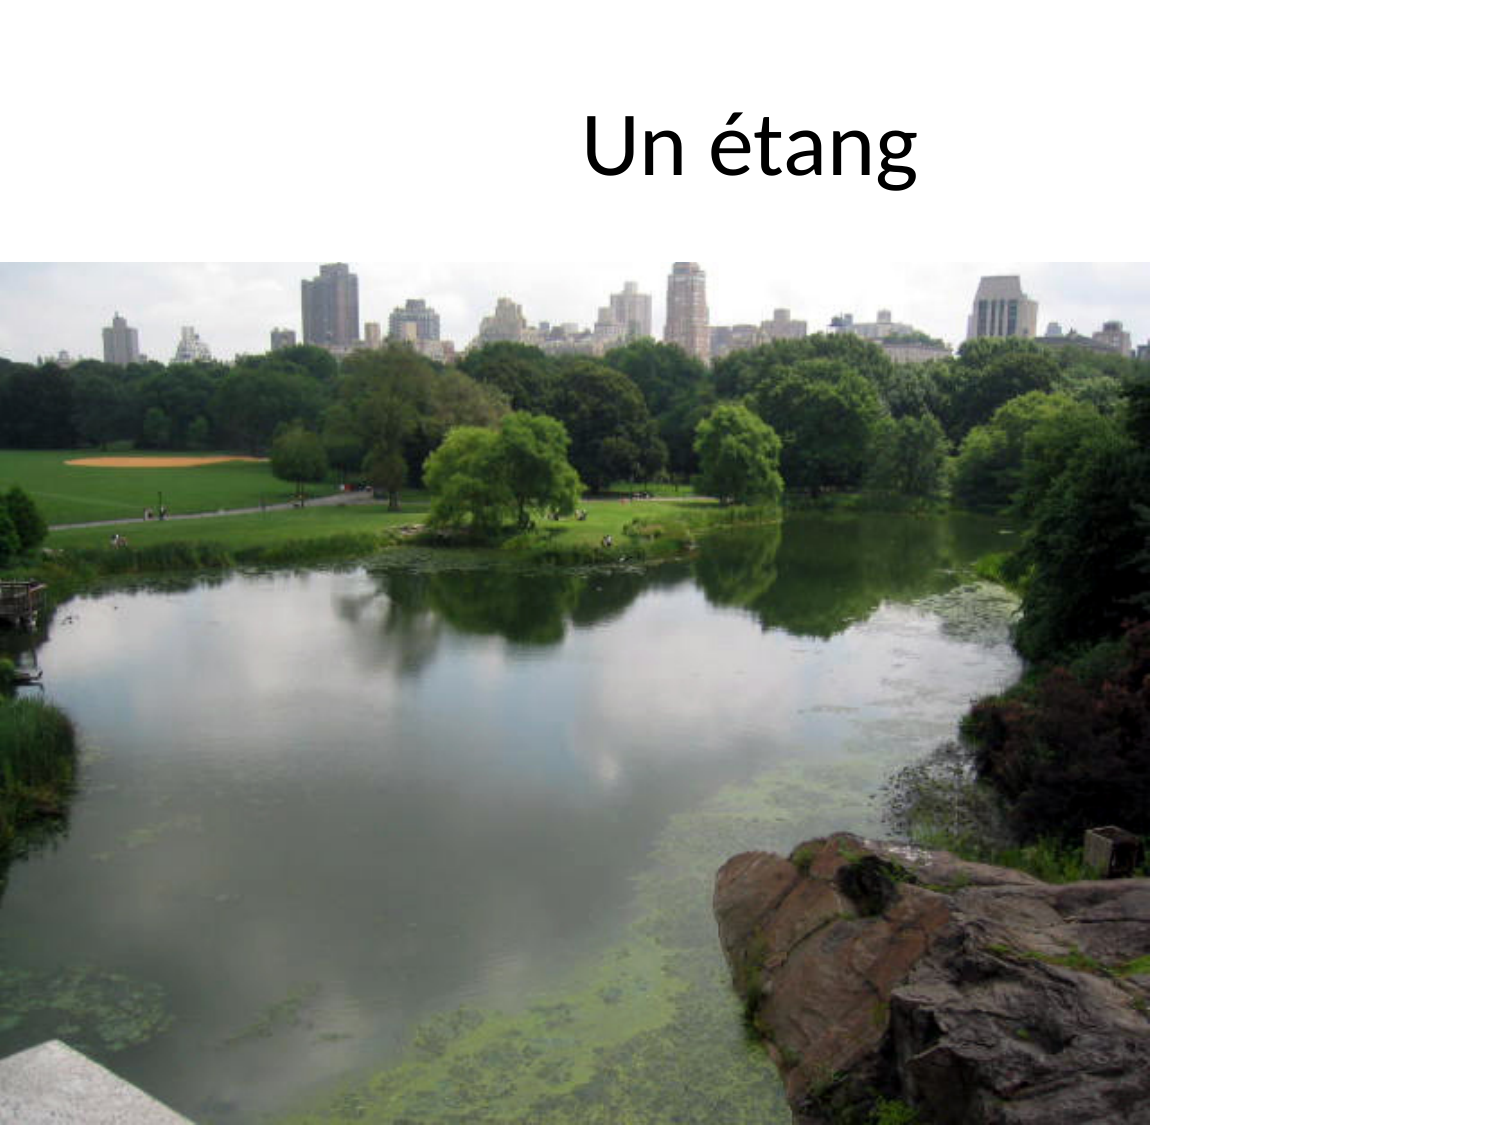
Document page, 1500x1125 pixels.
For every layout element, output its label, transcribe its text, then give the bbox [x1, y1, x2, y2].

title Un étang [75, 45, 1425, 233]
picture [0, 262, 1151, 1125]
